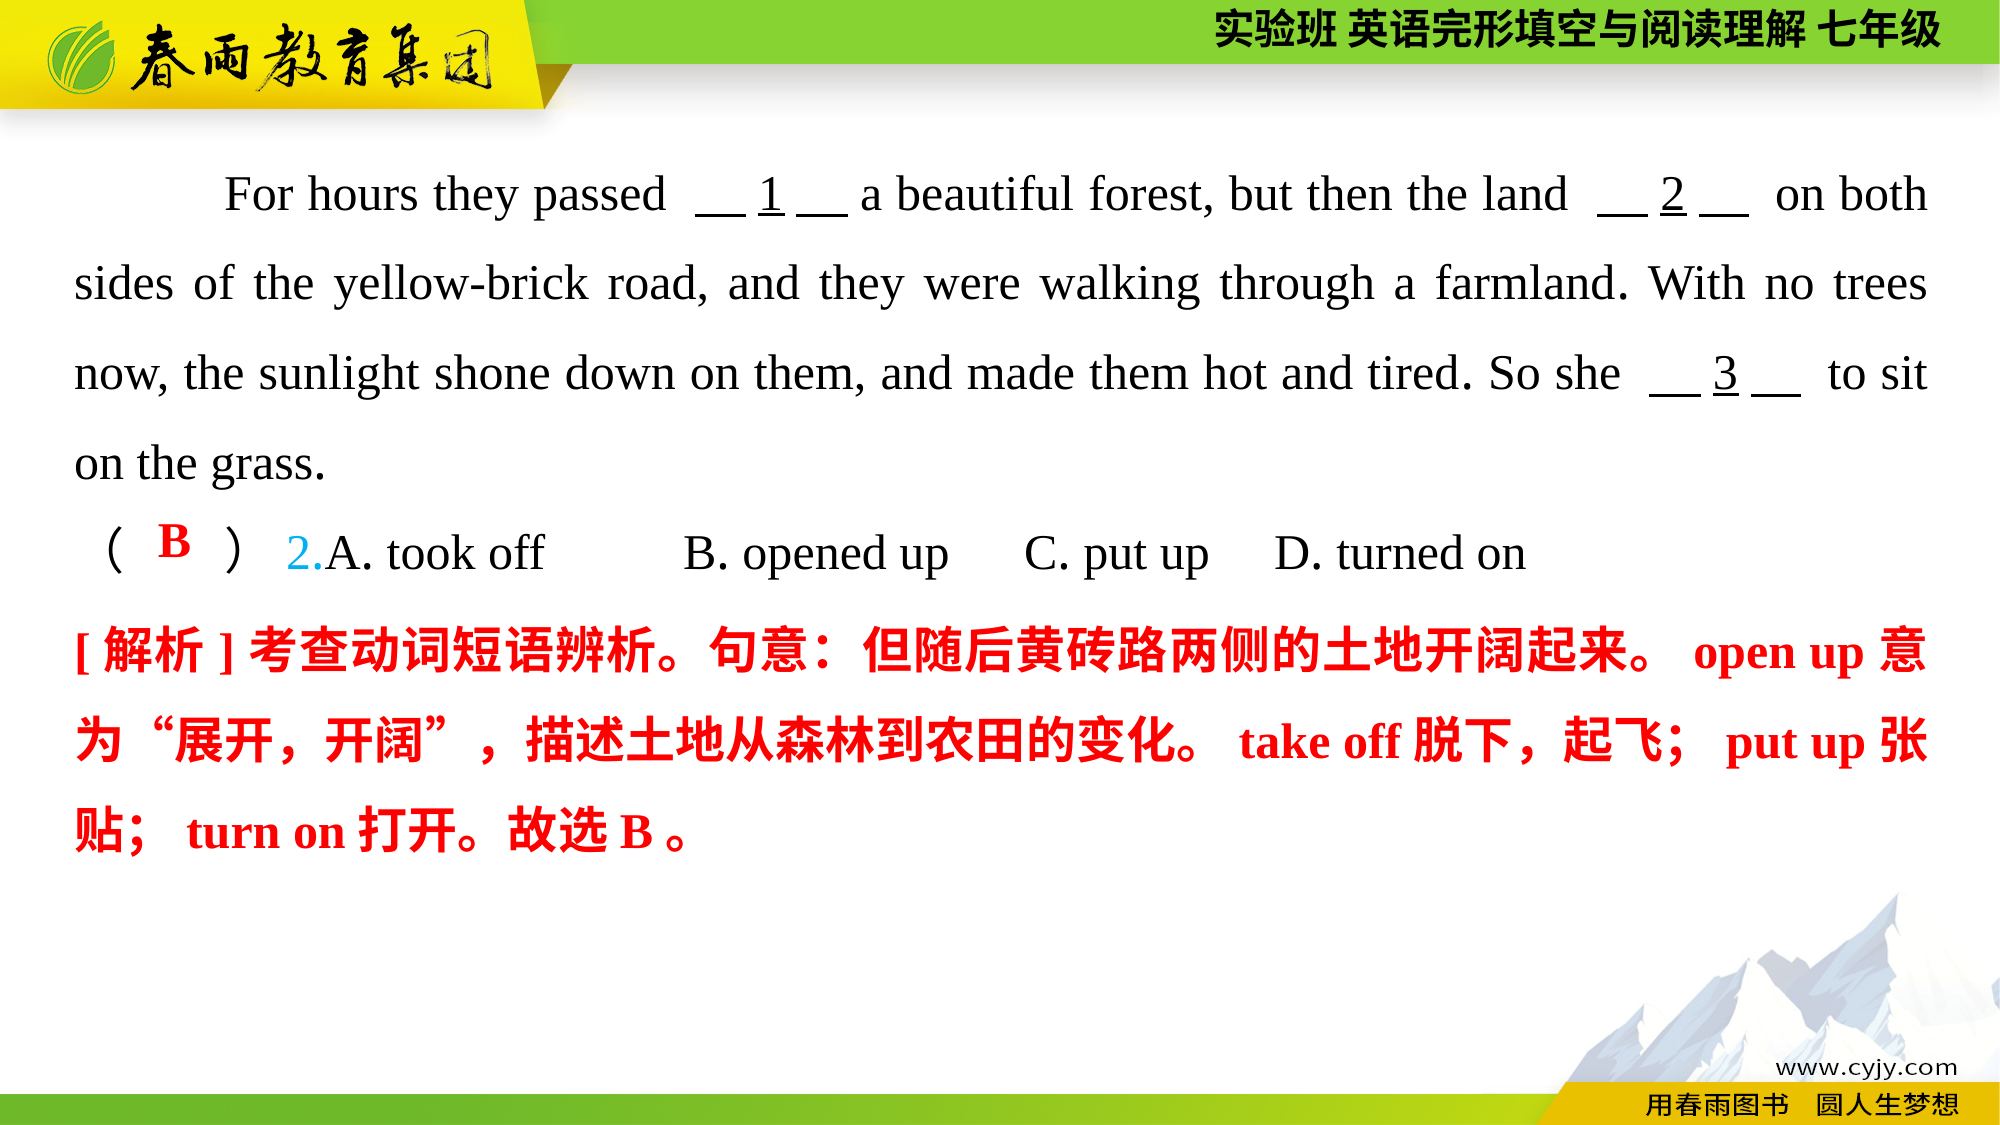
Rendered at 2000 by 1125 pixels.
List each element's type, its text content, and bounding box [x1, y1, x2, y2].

text_box B [143, 499, 207, 575]
text_box （ ）2.A. took off B. opened up C. put up D. turned on [59, 482, 1944, 581]
picture [0, 0, 2000, 1125]
text_box [解析]考查动词短语辨析。句意：但随后黄砖路两侧的土地开阔起来。open up意为“展开，开阔”，描述土地从森林到农田的变化。take off脱下，起飞；put up张贴；turn on打开。故选B。 [59, 581, 1944, 867]
list For hours they passed 1 a beautiful forest, but then the land 2 on both sides of the yellow-brick road, and they were walking through a farmland. With no trees now, the sunlight shone down on them, and made them hot and tired. So she 3 to sit on the grass. [59, 122, 1944, 482]
